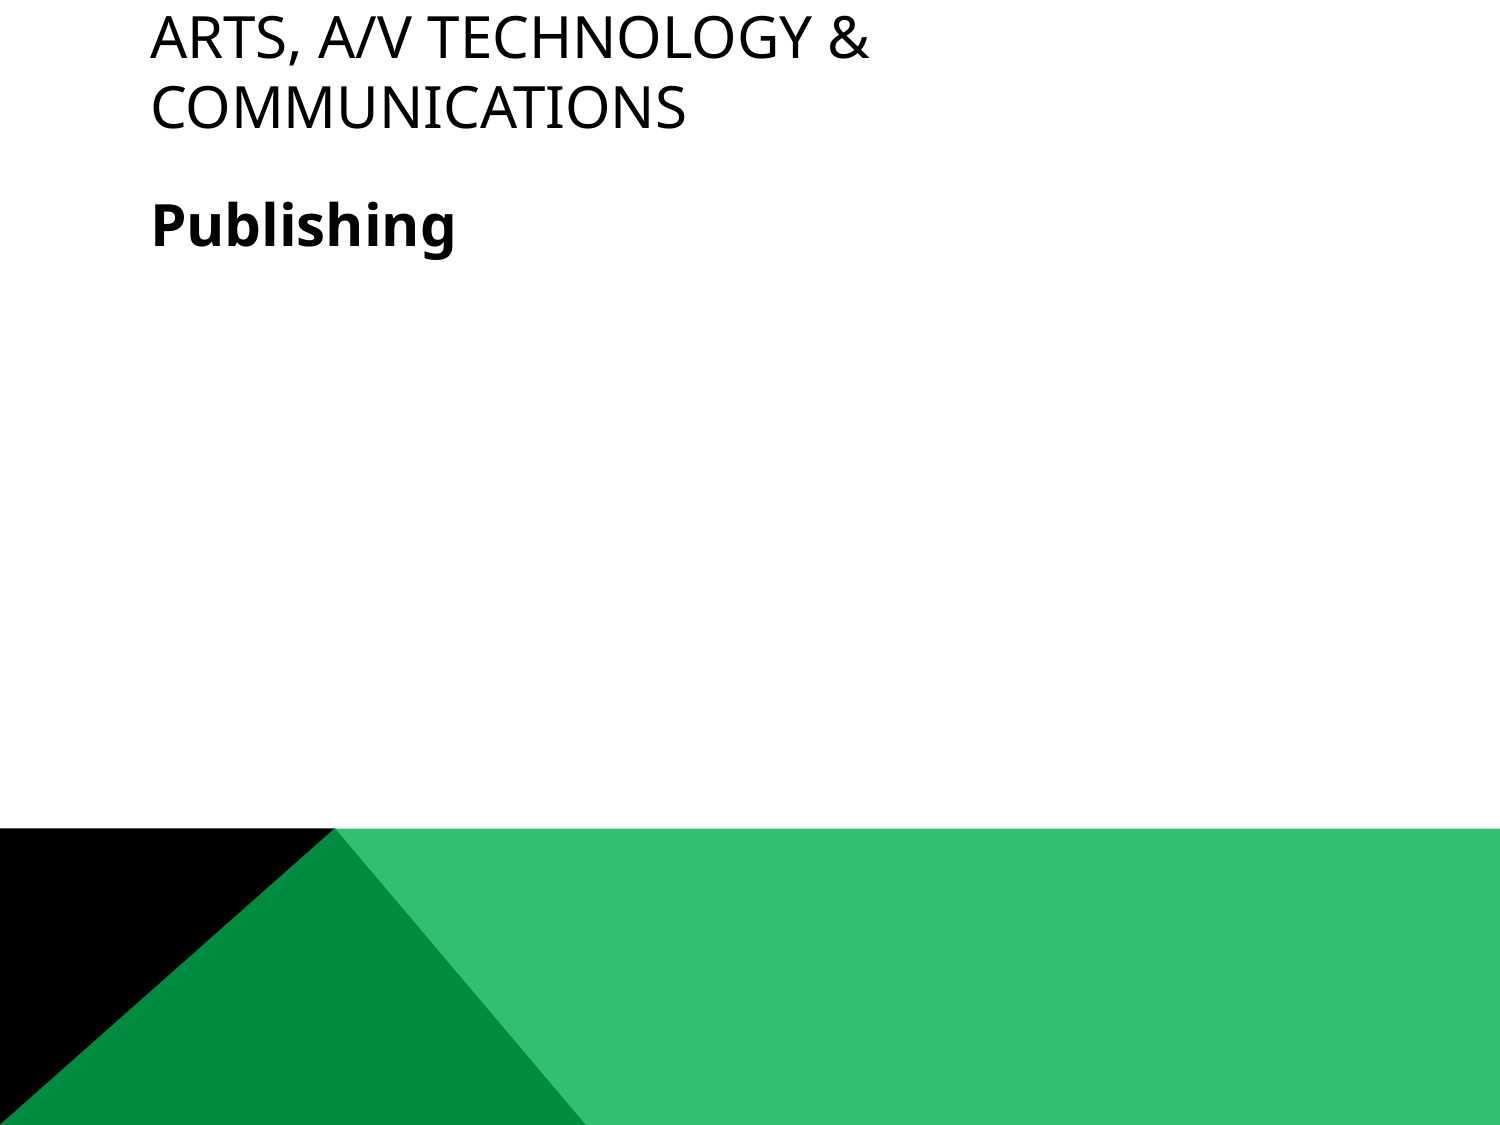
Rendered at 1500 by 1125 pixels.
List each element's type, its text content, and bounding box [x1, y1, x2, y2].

list Publishing [135, 180, 1369, 768]
title Arts, A/V Technology & Communications [135, 60, 1369, 150]
